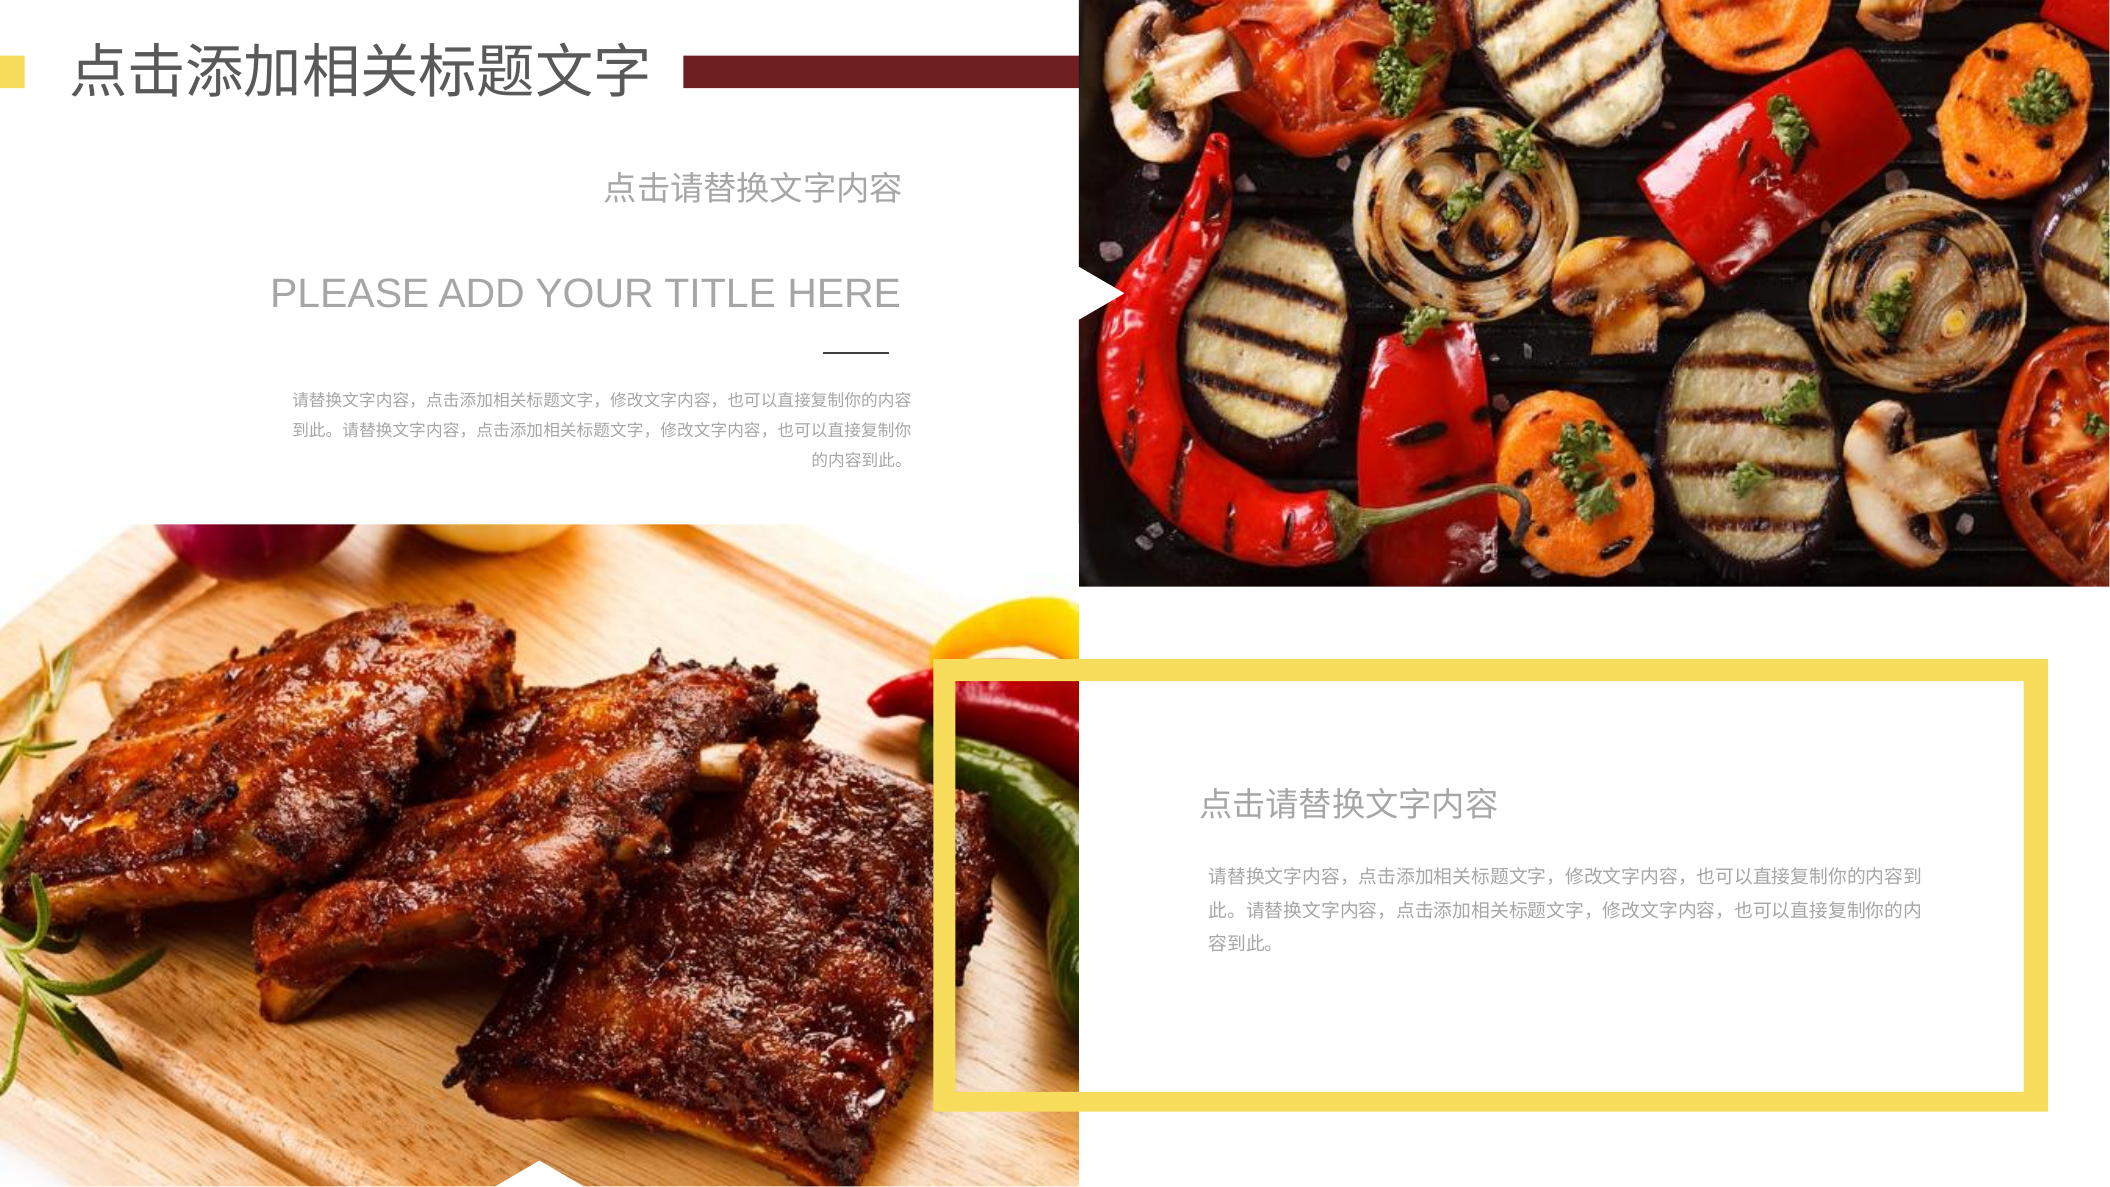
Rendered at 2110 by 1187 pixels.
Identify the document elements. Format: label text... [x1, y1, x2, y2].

text_box [1077, 0, 2110, 588]
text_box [933, 659, 2048, 1112]
text_box 点击添加相关标题文字 [54, 26, 667, 112]
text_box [250, 139, 927, 476]
text_box [0, 523, 1080, 1187]
